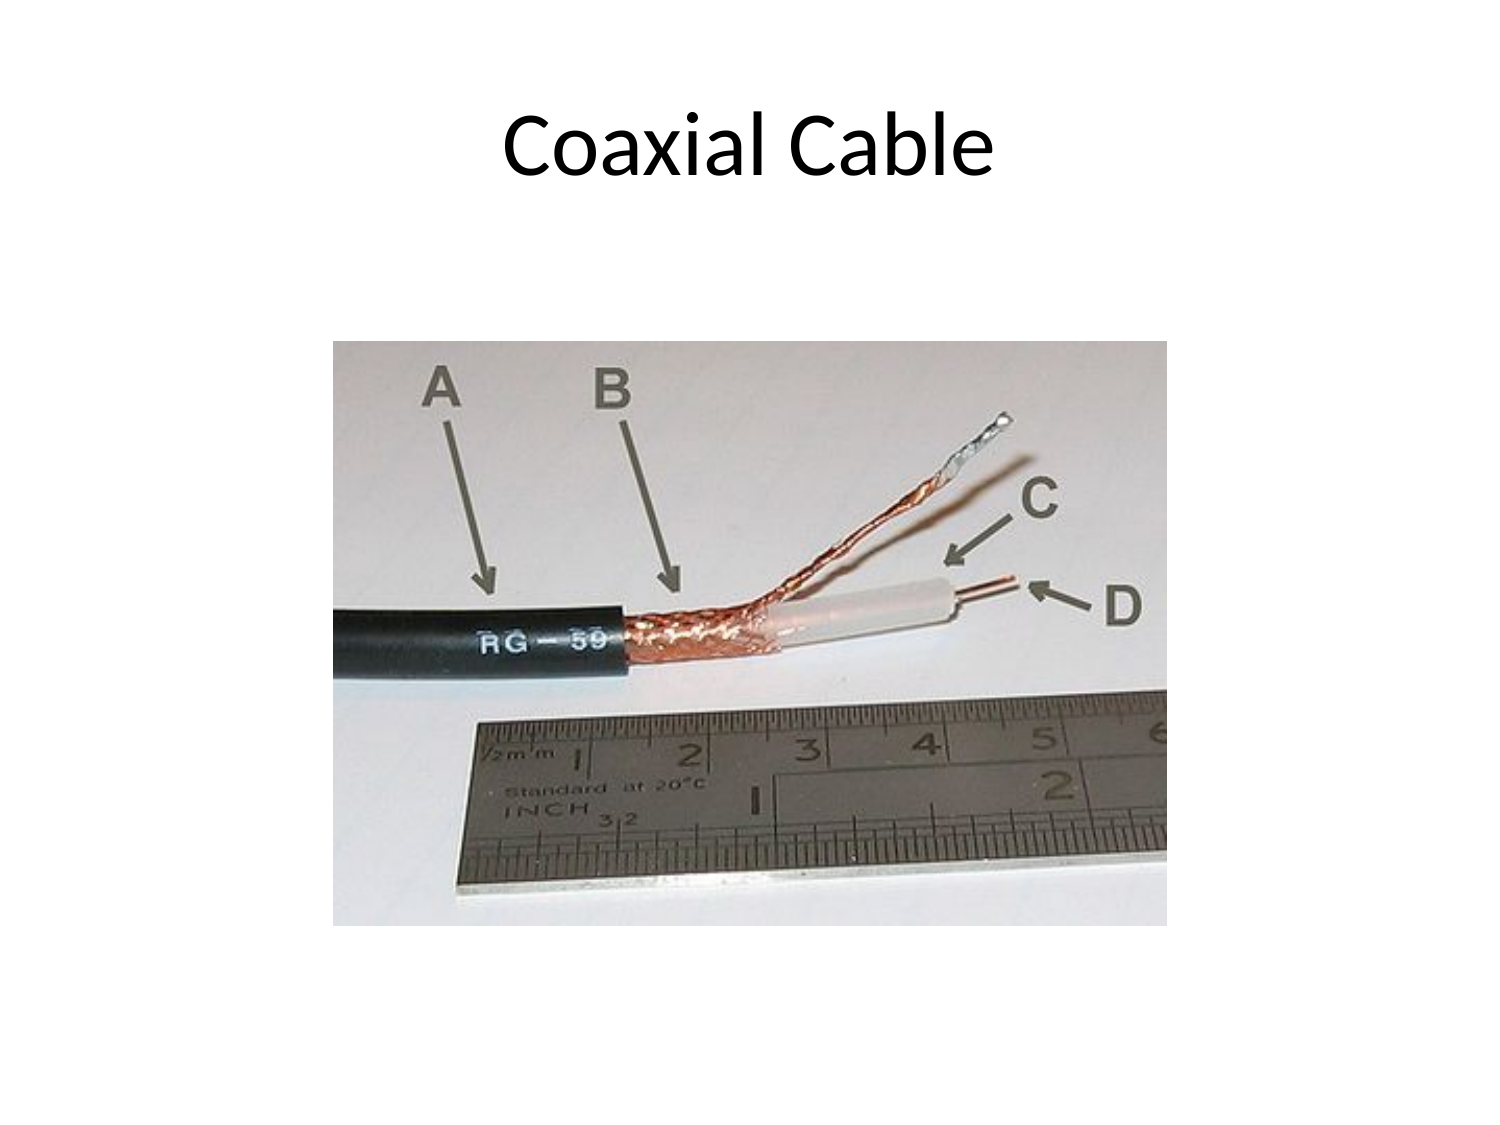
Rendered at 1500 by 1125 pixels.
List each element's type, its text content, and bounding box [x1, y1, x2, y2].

title Coaxial Cable [75, 45, 1425, 233]
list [333, 341, 1167, 926]
